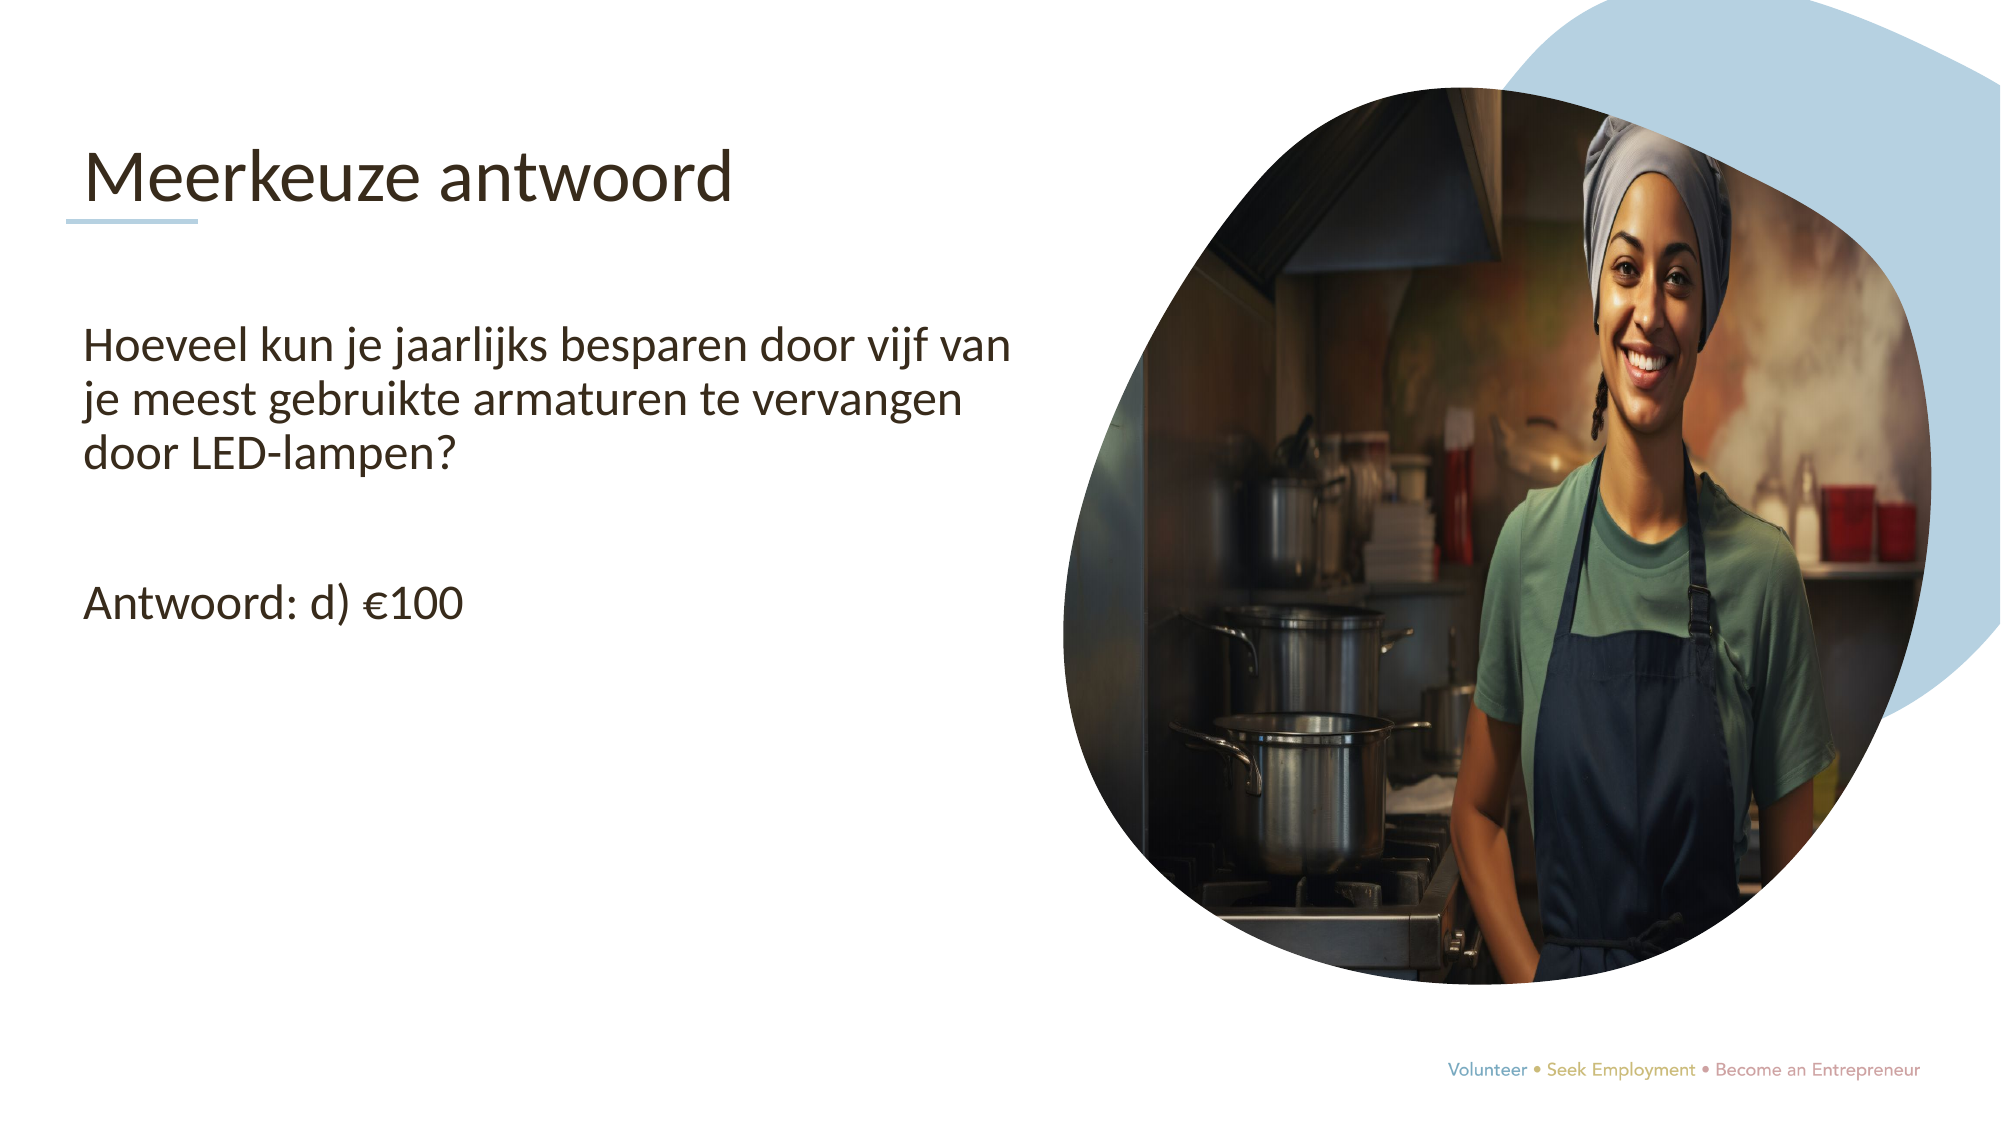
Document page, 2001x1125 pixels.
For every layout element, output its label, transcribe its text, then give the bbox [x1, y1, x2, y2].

text_box Meerkeuze antwoord [68, 129, 903, 356]
text_box Hoeveel kun je jaarlijks besparen door vijf van je meest gebruikte armaturen te vervangen door LED-lampen? Antwoord: d) €100 [68, 311, 1035, 1071]
picture [1418, 1046, 1971, 1103]
picture [1063, 87, 1932, 985]
